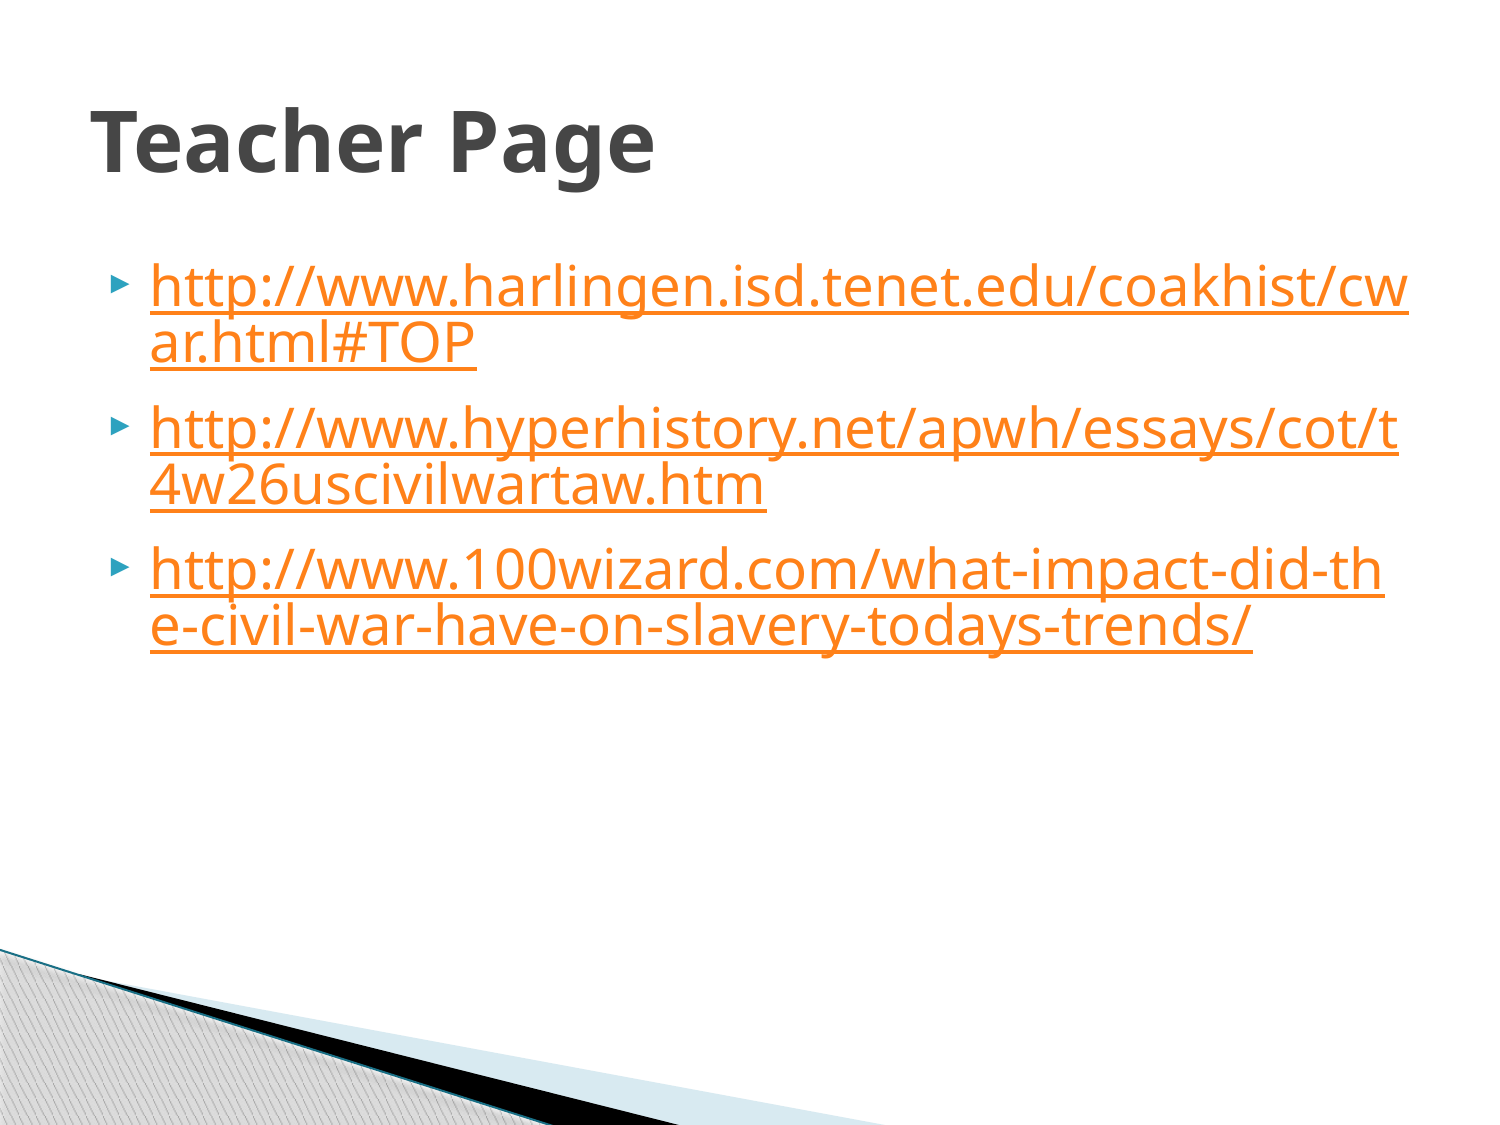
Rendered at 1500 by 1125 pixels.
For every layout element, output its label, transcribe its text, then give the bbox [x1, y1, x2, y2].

list http://www.harlingen.isd.tenet.edu/coakhist/cwar.html#TOP http://www.hyperhistory.net/apwh/essays/cot/t4w26uscivilwartaw.htm http://www.100wizard.com/what-impact-did-the-civil-war-have-on-slavery-todays-trends/ [75, 243, 1425, 986]
title Teacher Page [75, 45, 1425, 233]
